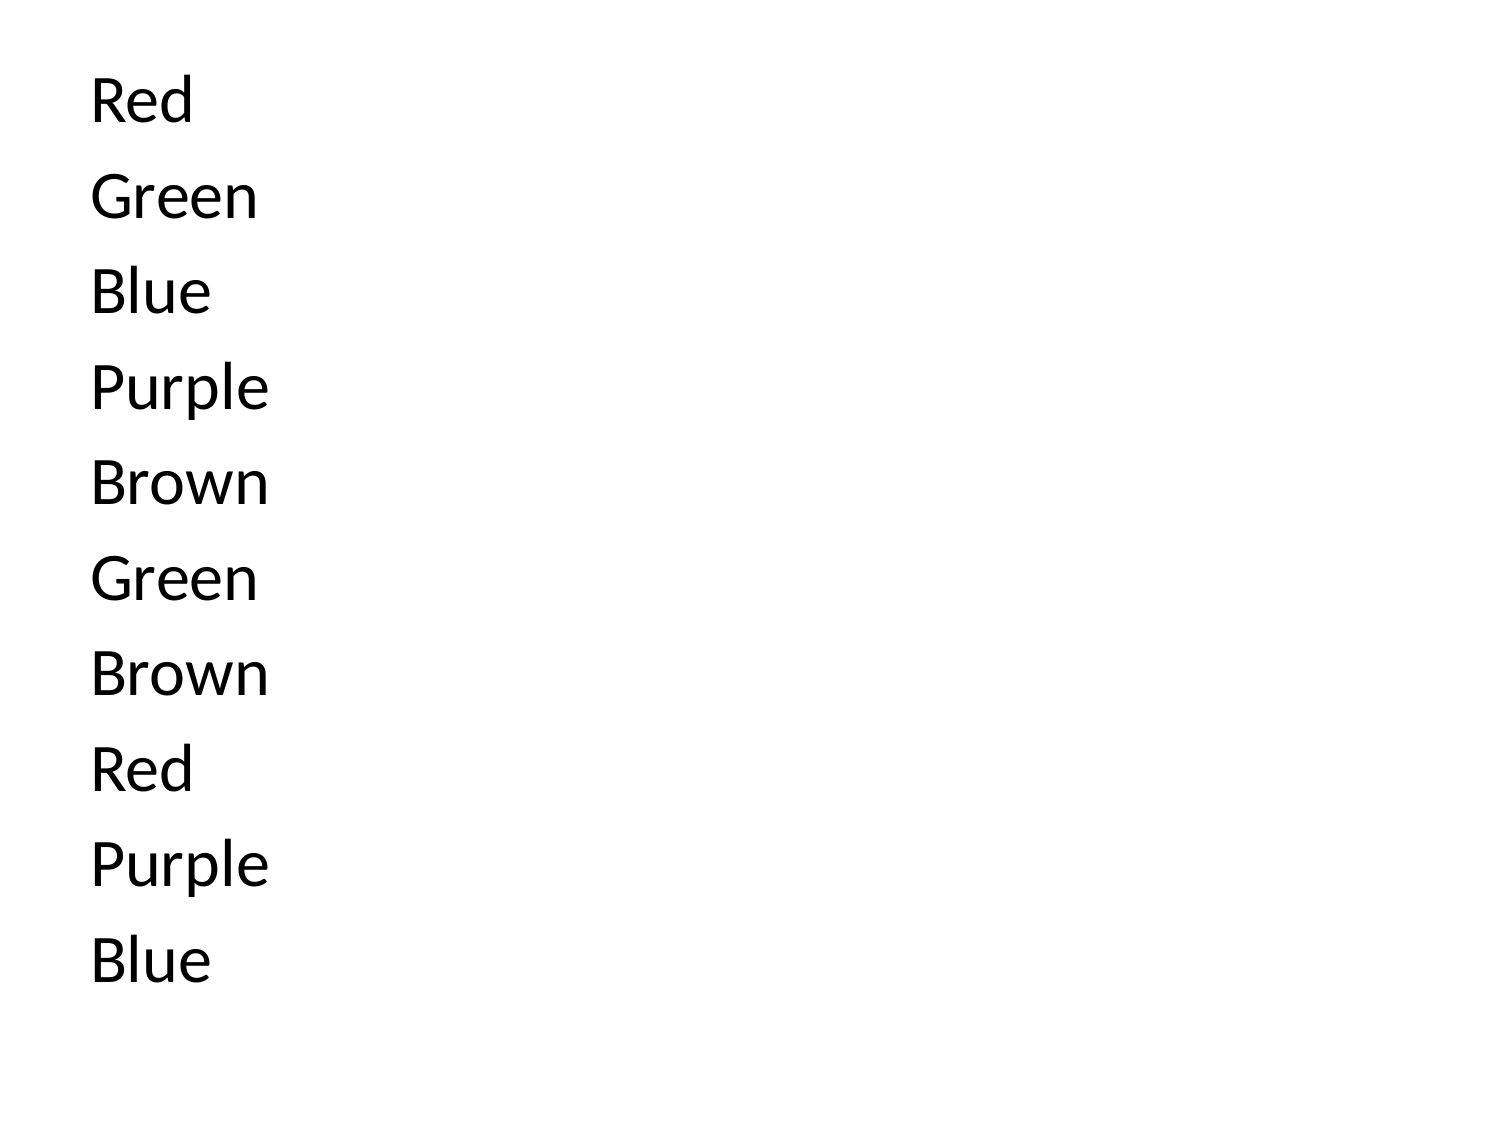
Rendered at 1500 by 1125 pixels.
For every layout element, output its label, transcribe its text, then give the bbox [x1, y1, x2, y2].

list Red Green Blue Purple Brown Green Brown Red Purple Blue [75, 46, 1425, 1005]
